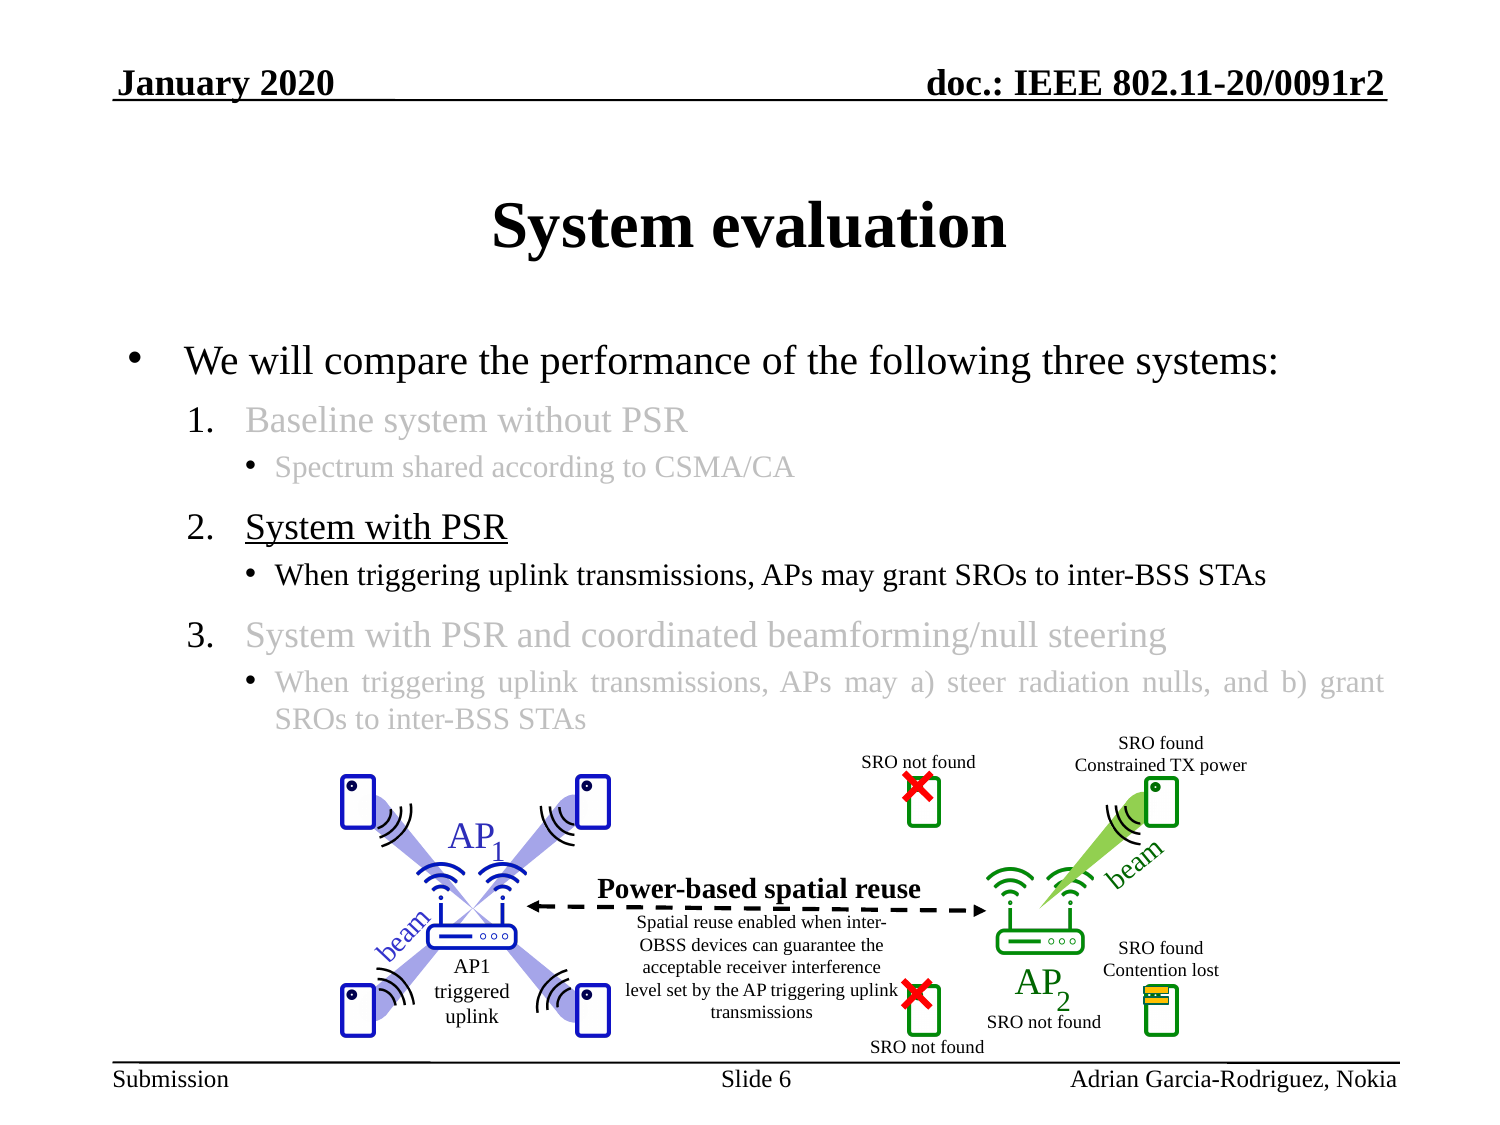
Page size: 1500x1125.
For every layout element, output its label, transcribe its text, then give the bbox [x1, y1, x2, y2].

slide_number Slide 6 [712, 1074, 800, 1123]
text_box January 2020 [117, 58, 507, 104]
footer Adrian Garcia-Rodriguez, Nokia [874, 1061, 1398, 1093]
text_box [324, 722, 1265, 1066]
title System evaluation [74, 149, 1426, 291]
list We will compare the performance of the following three systems: Baseline system without PSR Spectrum shared according to CSMA/CA System with PSR When triggering uplink transmissions, APs may grant SROs to inter-BSS STAs System with PSR and coordinated beamforming/null steering When triggering uplink transmissions, APs may a) steer radiation nulls, and b) grant SROs to inter-BSS STAs [112, 324, 1402, 745]
